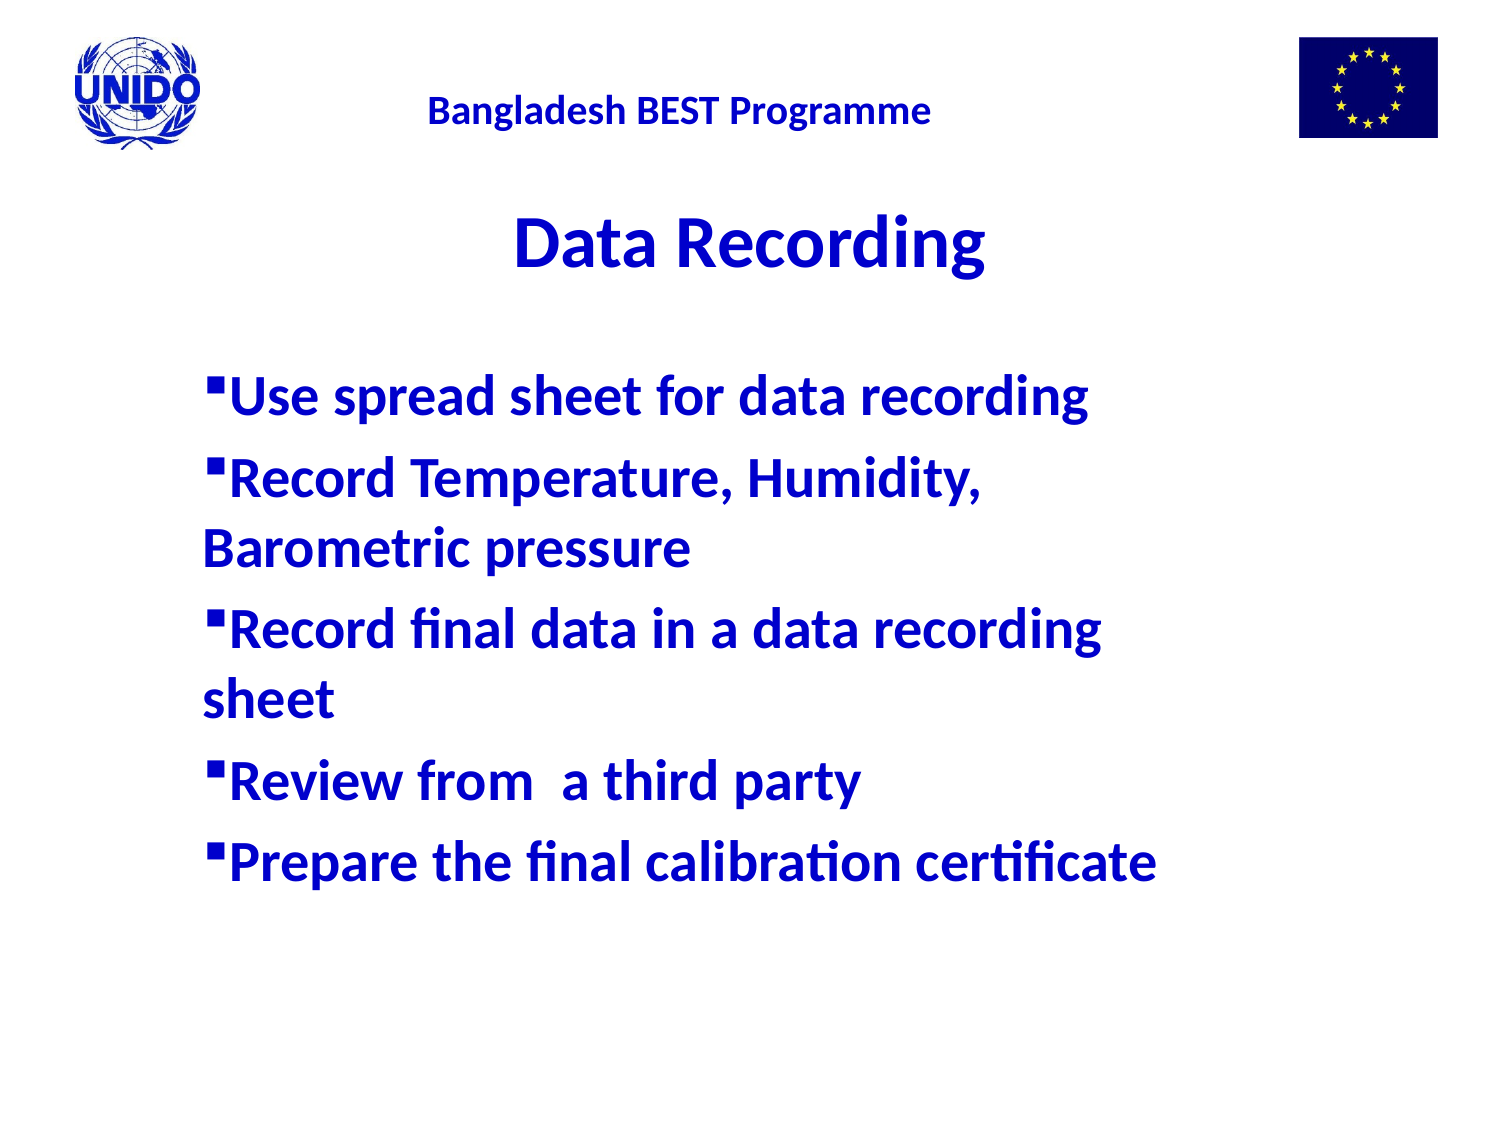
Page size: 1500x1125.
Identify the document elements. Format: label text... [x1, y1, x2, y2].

picture [74, 37, 201, 151]
subtitle Use spread sheet for data recording Record Temperature, Humidity, Barometric pressure Record final data in a data recording sheet Review from a third party Prepare the final calibration certificate [187, 350, 1238, 913]
title Data Recording [112, 149, 1388, 325]
text_box Bangladesh BEST Programme [412, 75, 1075, 140]
picture [1299, 37, 1438, 138]
